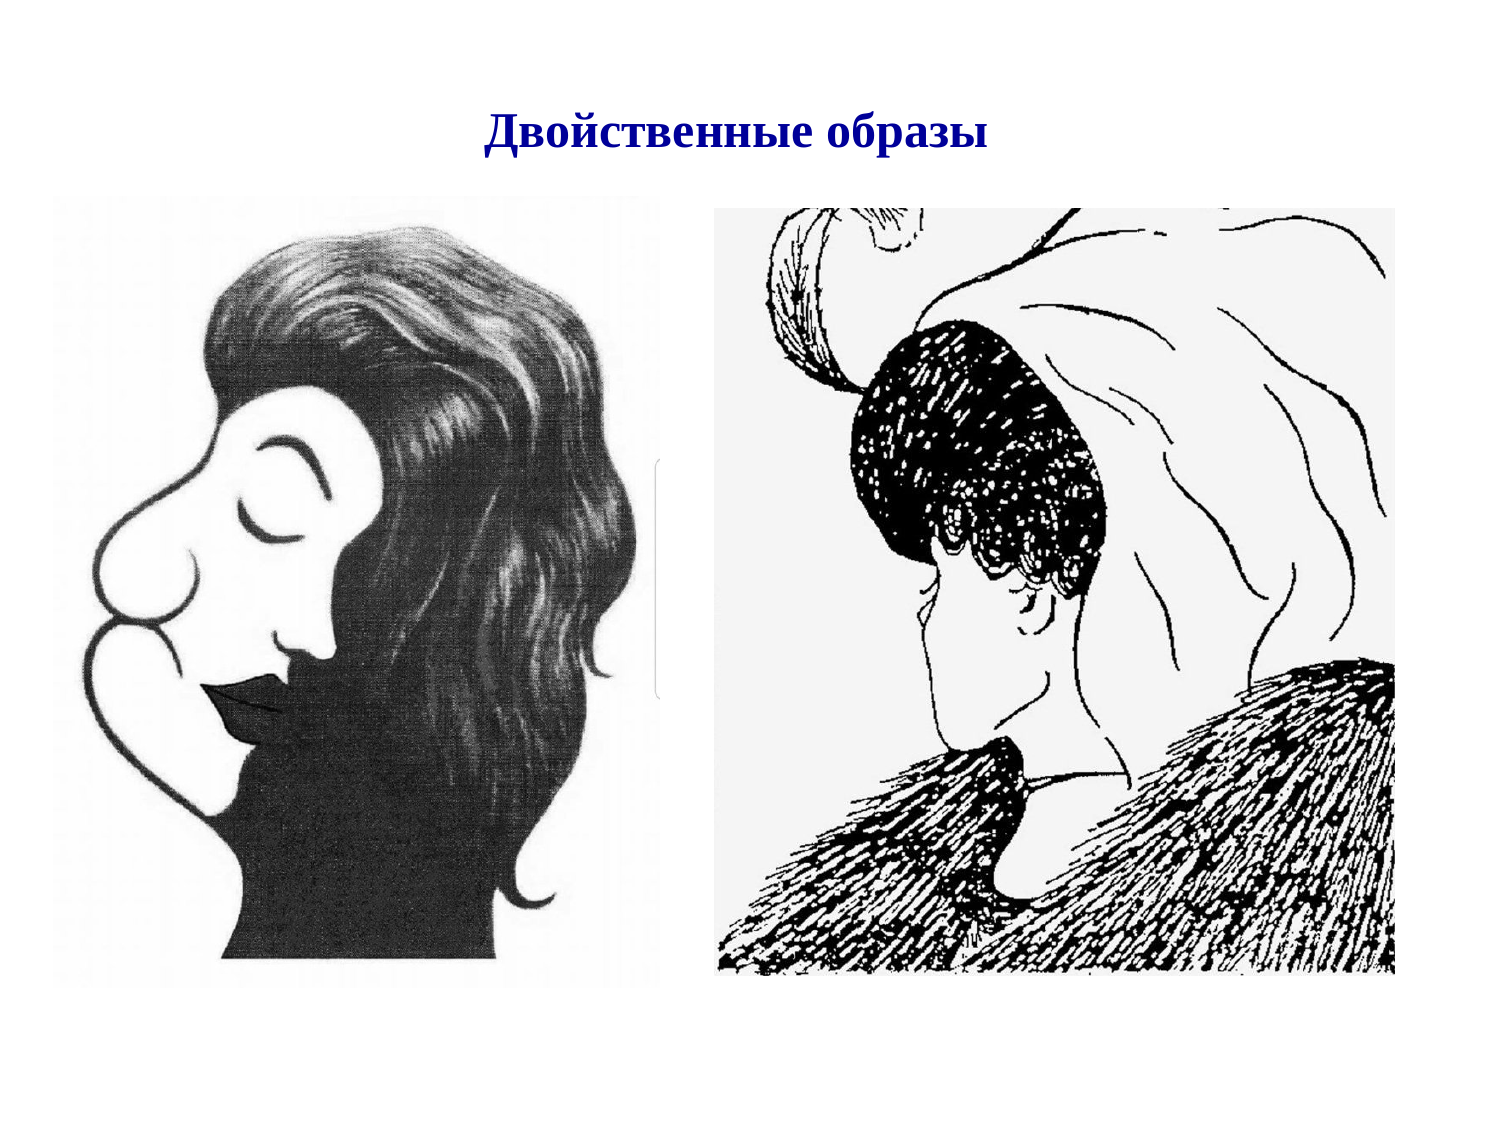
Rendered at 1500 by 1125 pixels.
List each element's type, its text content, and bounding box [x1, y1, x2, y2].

picture [714, 207, 1395, 977]
picture [52, 196, 660, 988]
text_box Двойственные образы [469, 89, 1003, 165]
